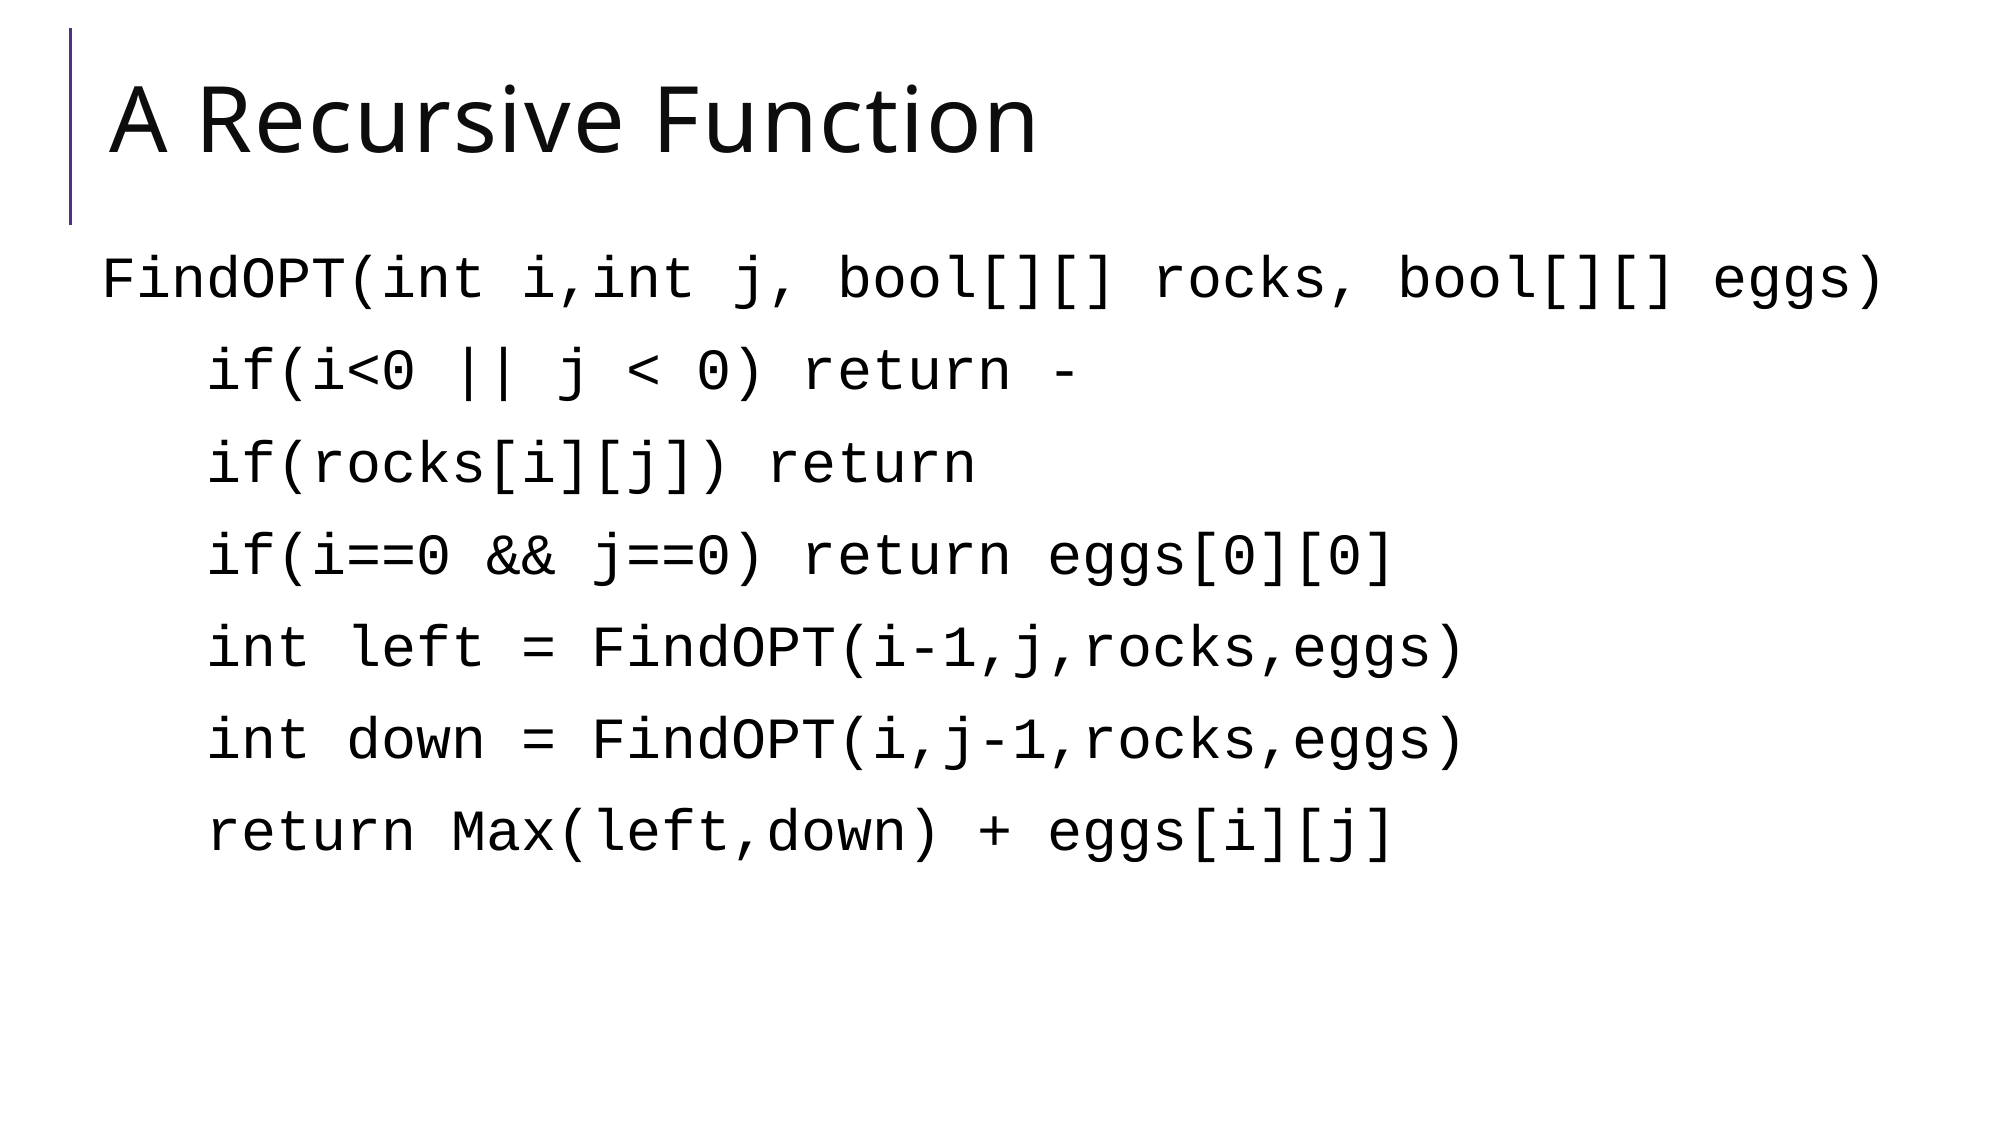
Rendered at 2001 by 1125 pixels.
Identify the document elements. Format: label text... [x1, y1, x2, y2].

title A Recursive Function [94, 43, 1930, 210]
